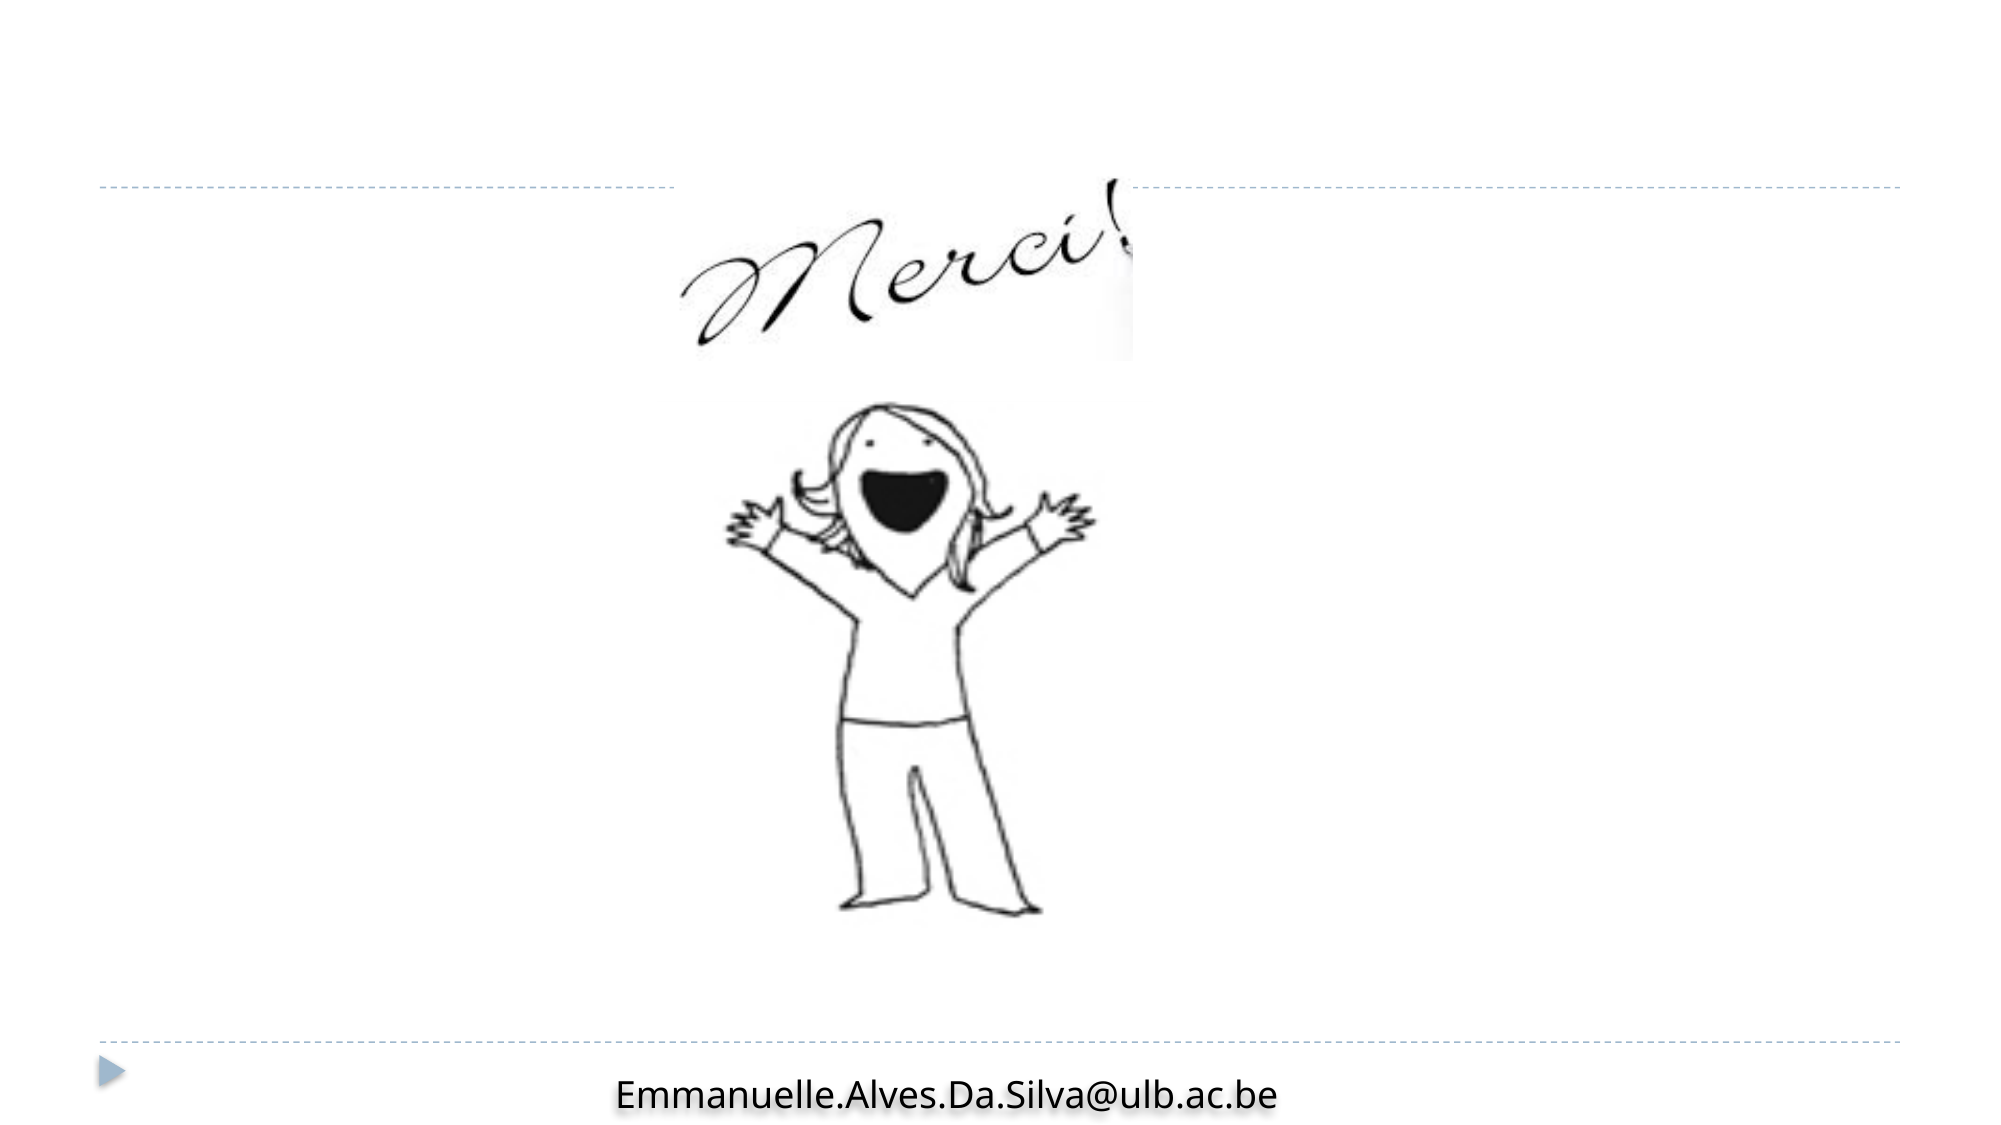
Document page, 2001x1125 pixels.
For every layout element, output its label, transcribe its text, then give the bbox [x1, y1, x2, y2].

text_box Emmanuelle.Alves.Da.Silva@ulb.ac.be [339, 1061, 1555, 1125]
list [99, 399, 1711, 1011]
picture [673, 150, 1133, 362]
